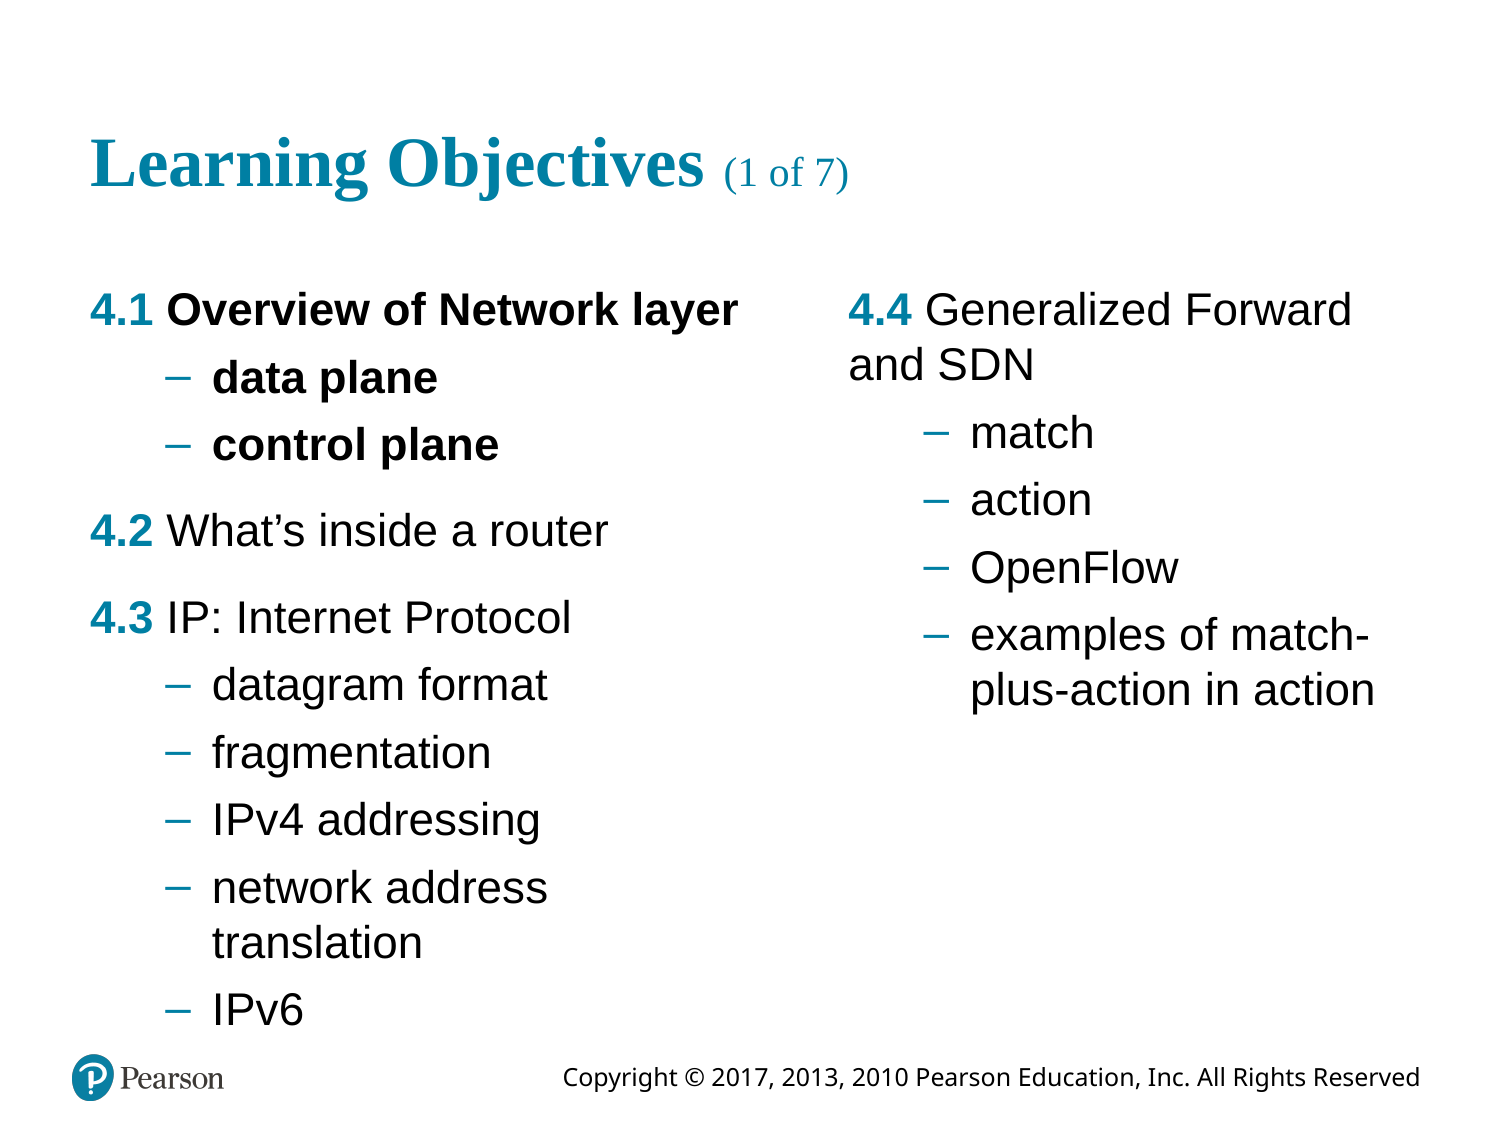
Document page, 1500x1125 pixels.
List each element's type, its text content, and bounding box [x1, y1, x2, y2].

picture [72, 1087, 83, 1101]
picture [98, 1054, 224, 1101]
picture [80, 1063, 106, 1088]
picture [72, 1054, 88, 1070]
list 4.1 Overview of Network layer data plane control plane 4.2 What’s inside a router 4.3 I P: Internet Protocol datagram format fragmentation I Pv4 addressing network address translation I Pv6 [75, 264, 781, 1031]
title Learning Objectives (1 of 7) [75, 35, 1425, 216]
list 4.4 Generalized Forward and S D N match action OpenFlow examples of match-plus-action in action [833, 264, 1400, 968]
